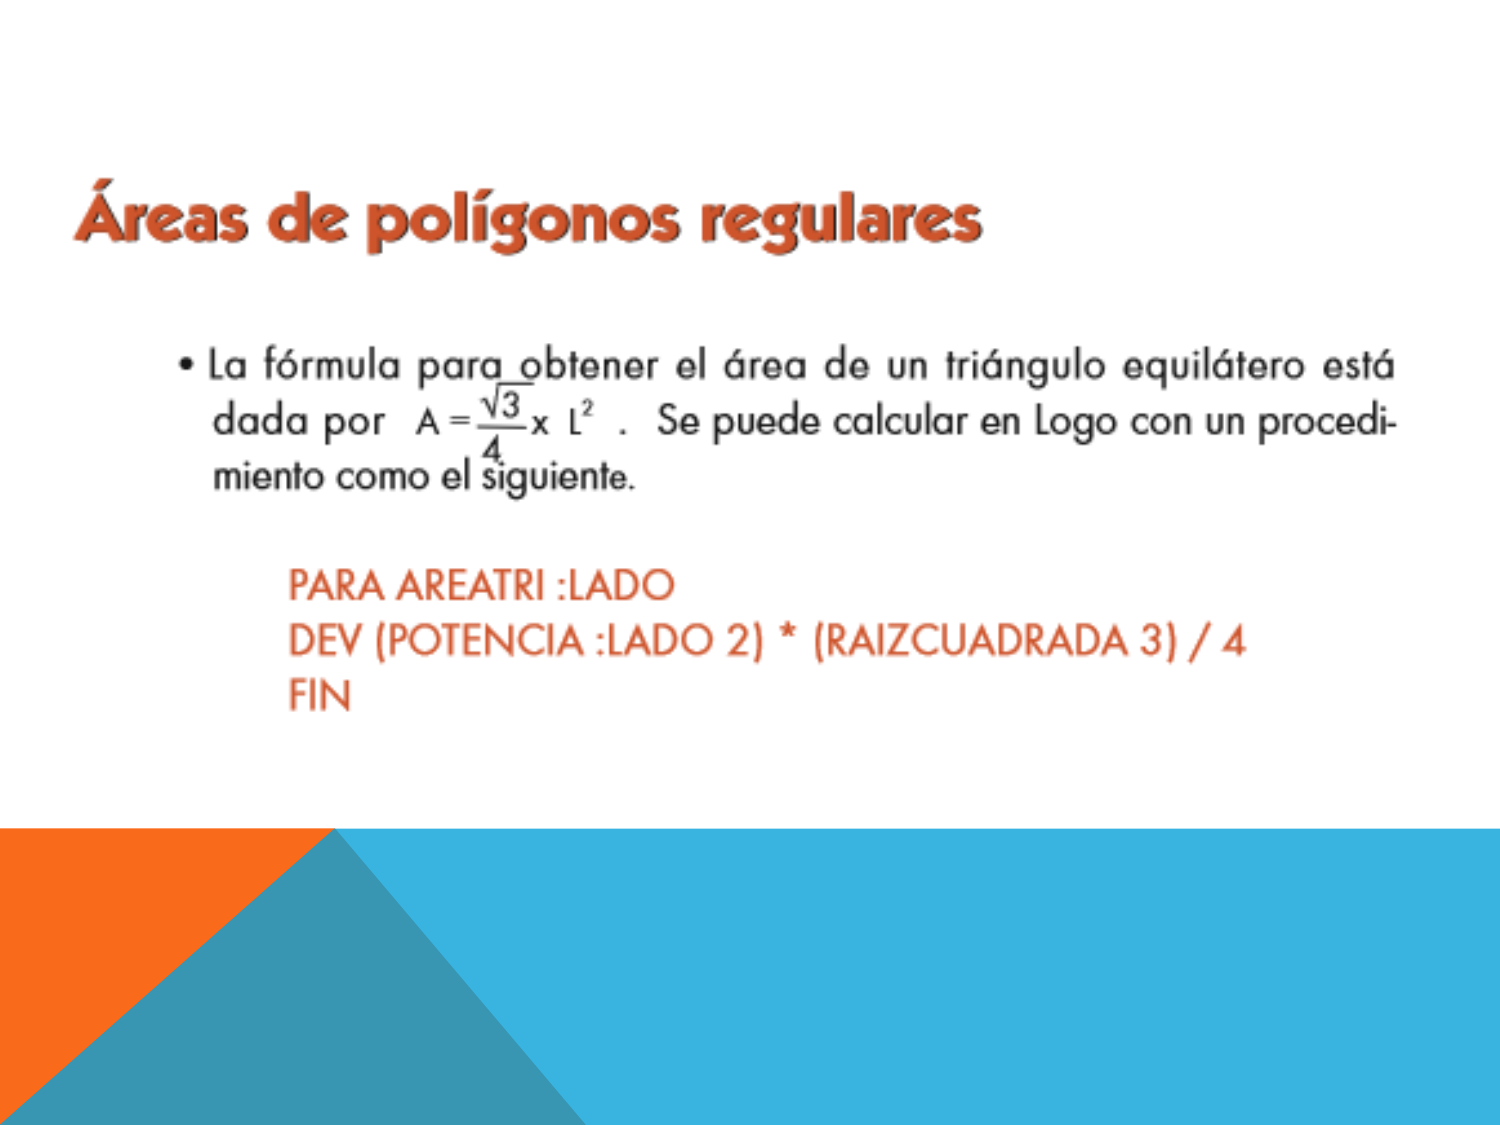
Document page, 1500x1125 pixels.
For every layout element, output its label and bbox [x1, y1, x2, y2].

picture [57, 148, 1500, 743]
